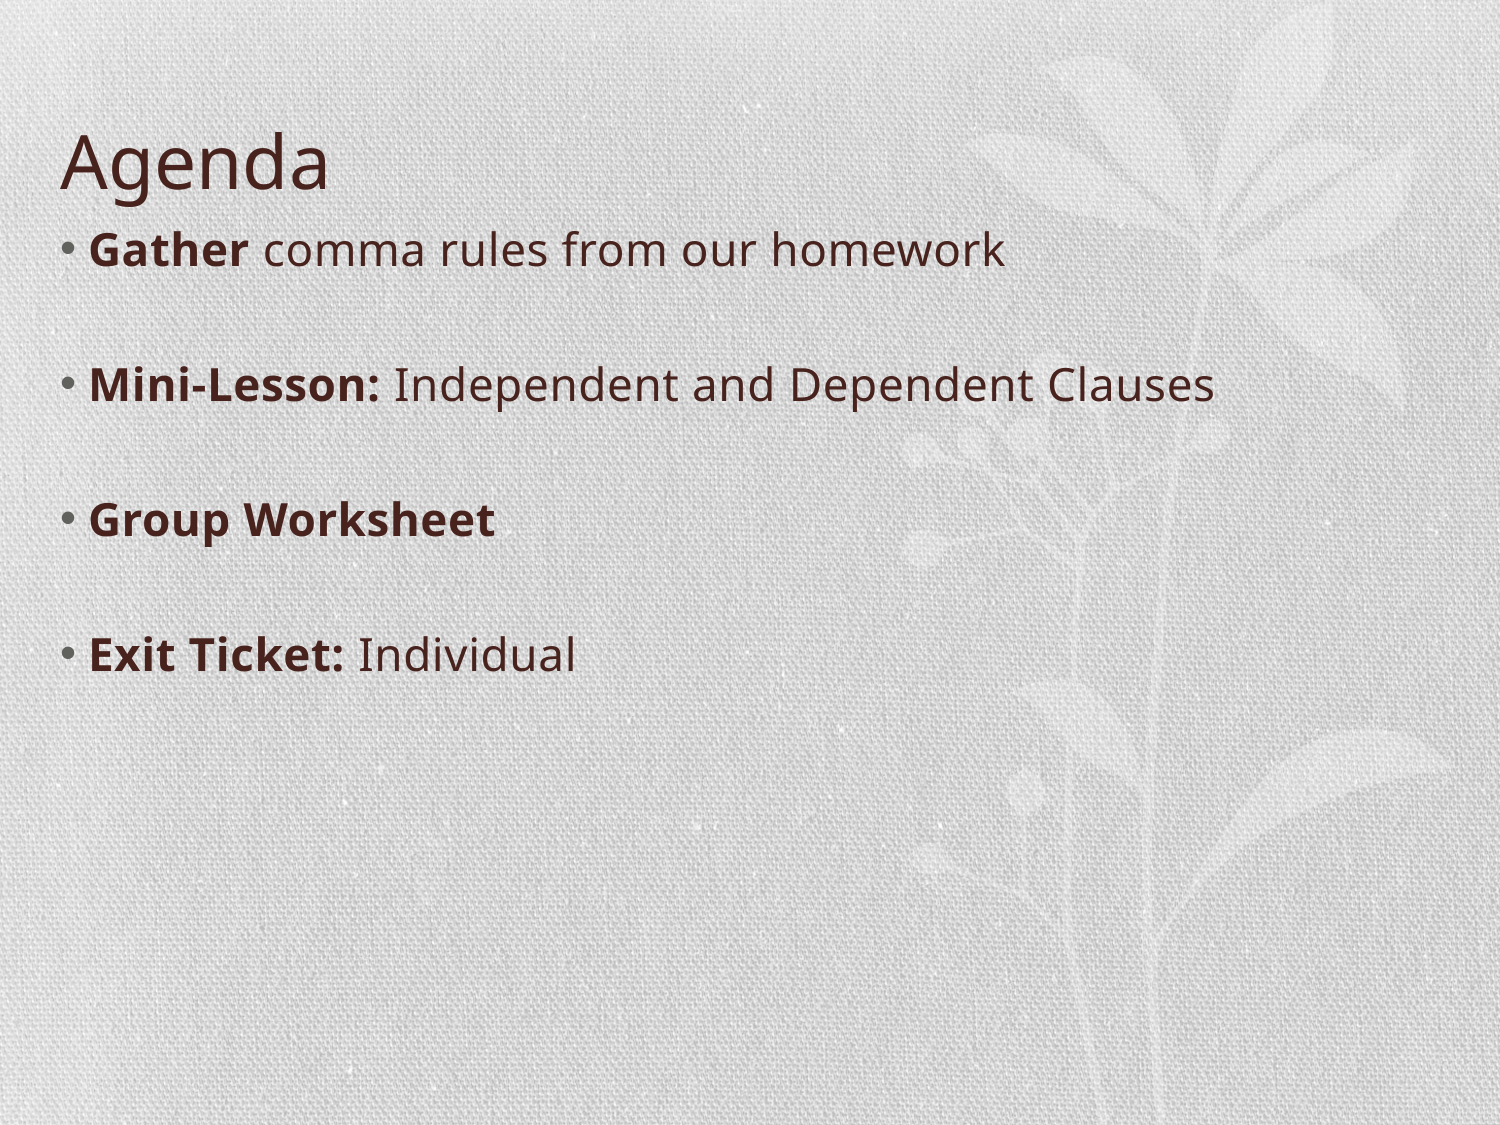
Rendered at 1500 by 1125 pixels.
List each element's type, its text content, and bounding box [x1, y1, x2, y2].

list Gather comma rules from our homework Mini-Lesson: Independent and Dependent Clauses Group Worksheet Exit Ticket: Individual [45, 213, 1455, 1023]
title Agenda [45, 37, 1455, 213]
